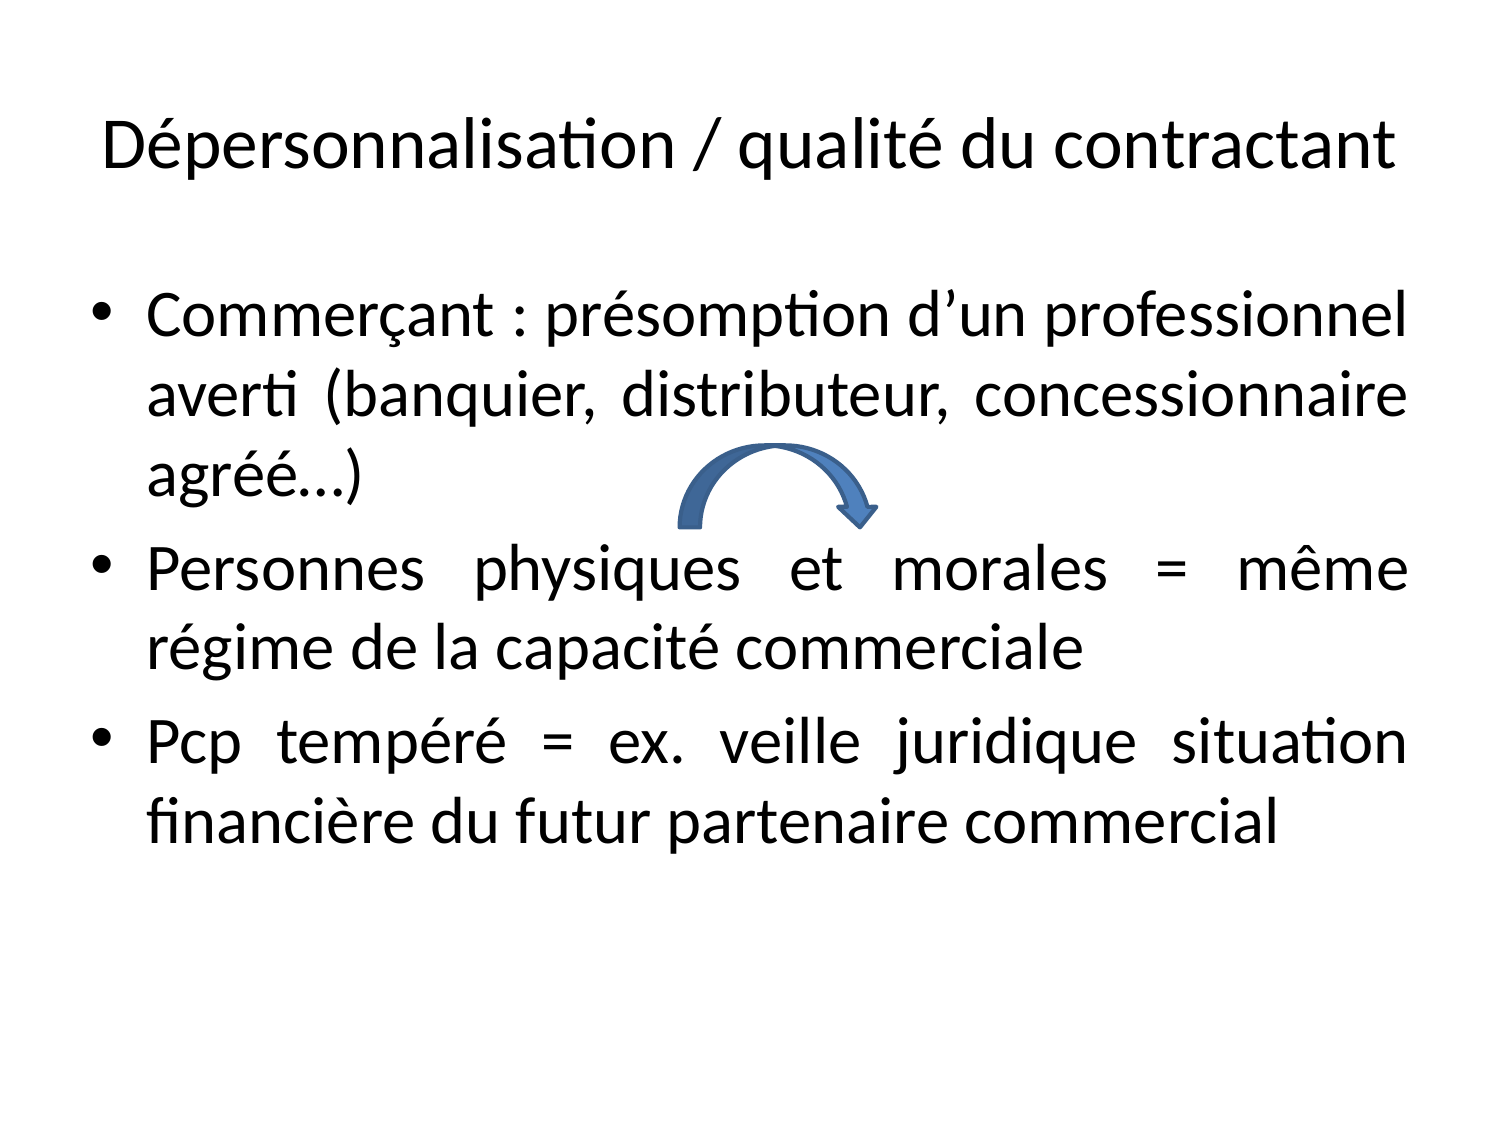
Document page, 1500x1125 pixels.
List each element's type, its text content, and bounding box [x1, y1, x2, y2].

text_box [677, 443, 879, 530]
title Dépersonnalisation / qualité du contractant [75, 45, 1425, 233]
list Commerçant : présomption d’un professionnel averti (banquier, distributeur, concessionnaire agréé…) Personnes physiques et morales = même régime de la capacité commerciale Pcp tempéré = ex. veille juridique situation financière du futur partenaire commercial [75, 262, 1425, 1005]
